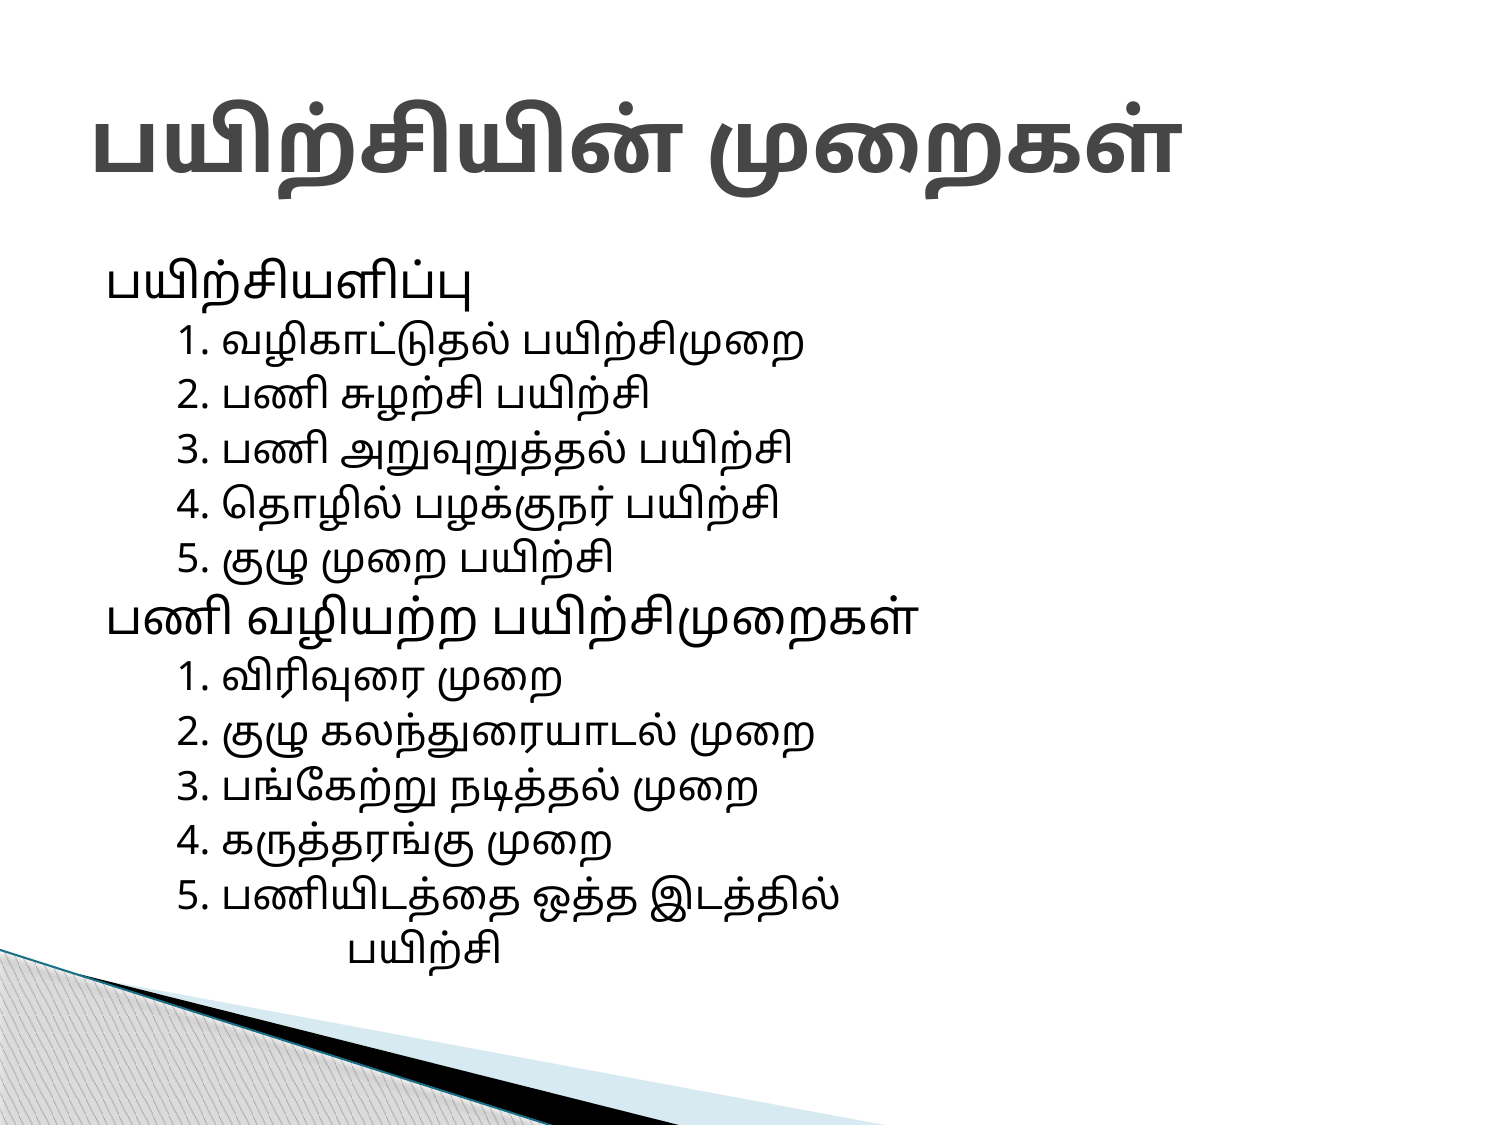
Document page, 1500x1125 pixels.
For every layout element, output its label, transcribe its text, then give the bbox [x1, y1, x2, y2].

list பயிற்சியளிப்பு 1. வழிகாட்டுதல் பயிற்சிமுறை 2. பணி சுழற்சி பயிற்சி 3. பணி அறுவுறுத்தல் பயிற்சி 4. தொழில் பழக்குநர் பயிற்சி 5. குழு முறை பயிற்சி பணி வழியற்ற பயிற்சிமுறைகள் 1. விரிவுரை முறை 2. குழு கலந்துரையாடல் முறை 3. பங்கேற்று நடித்தல் முறை 4. கருத்தரங்கு முறை 5. பணியிடத்தை ஒத்த இடத்தில் பயிற்சி [75, 243, 1425, 986]
title பயிற்சியின் முறைகள் [75, 45, 1425, 233]
